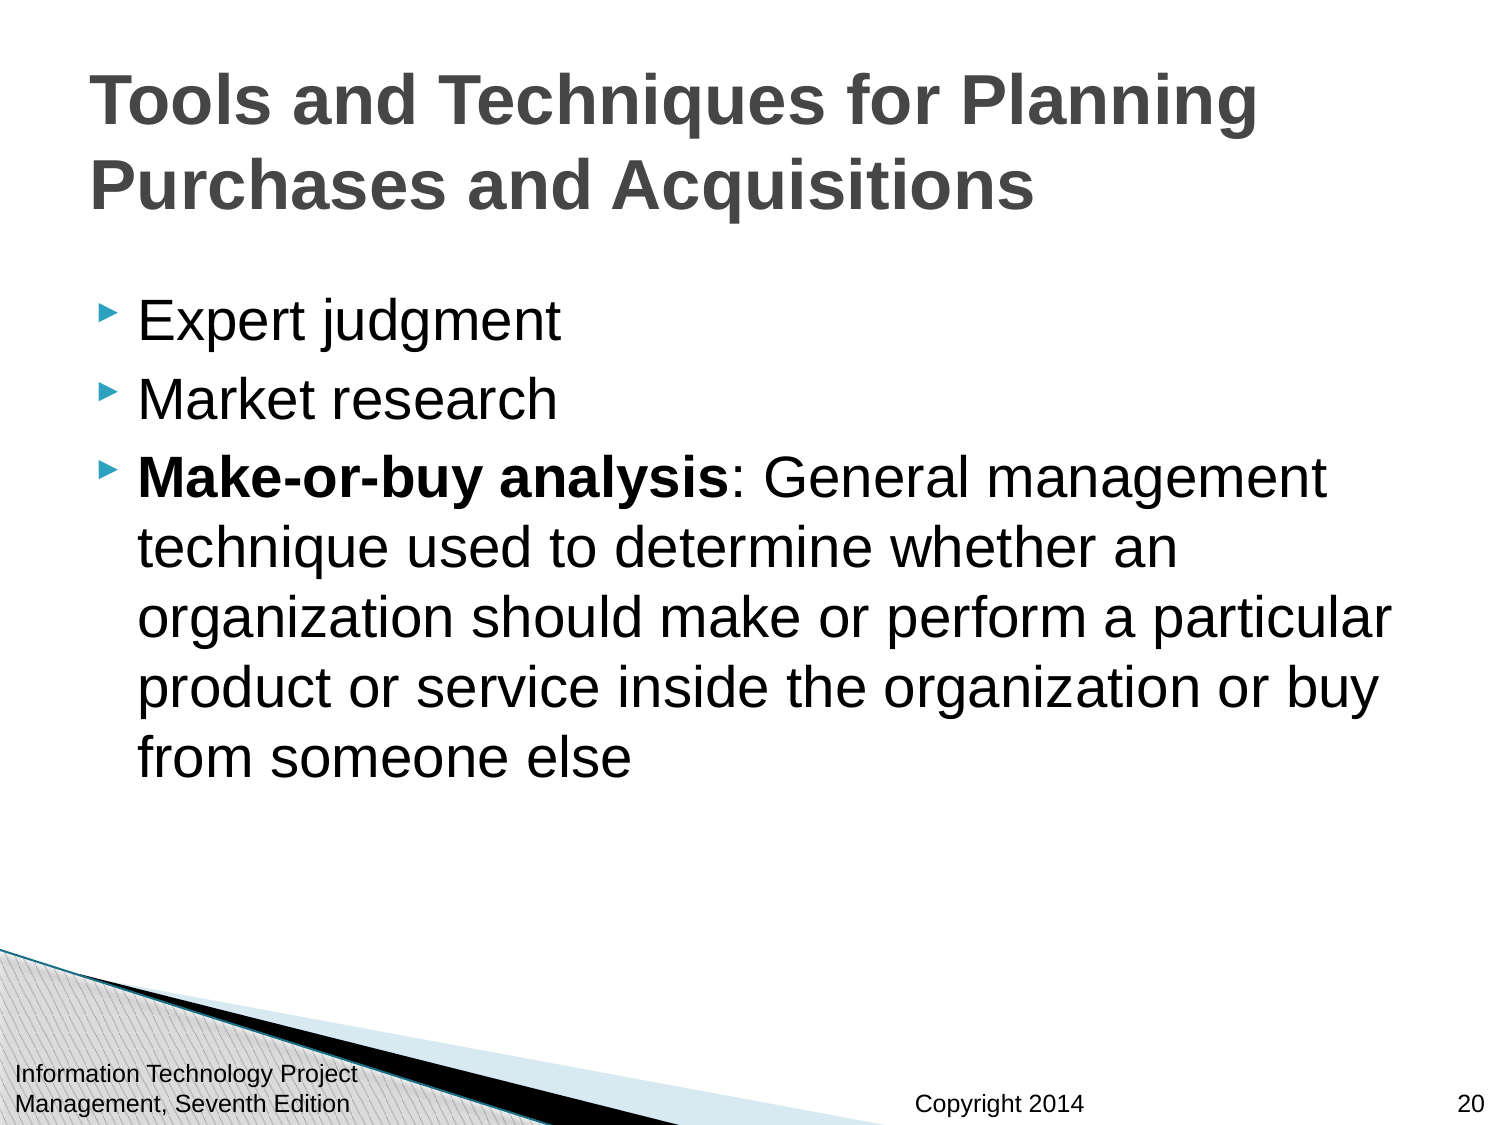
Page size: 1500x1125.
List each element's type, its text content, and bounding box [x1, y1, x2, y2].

footer Information Technology Project Management, Seventh Edition [0, 1065, 425, 1125]
list Expert judgment Market research Make-or-buy analysis: General management technique used to determine whether an organization should make or perform a particular product or service inside the organization or buy from someone else [62, 274, 1451, 1026]
title Tools and Techniques for Planning Purchases and Acquisitions [75, 45, 1425, 233]
slide_number 20 [1408, 1065, 1500, 1125]
